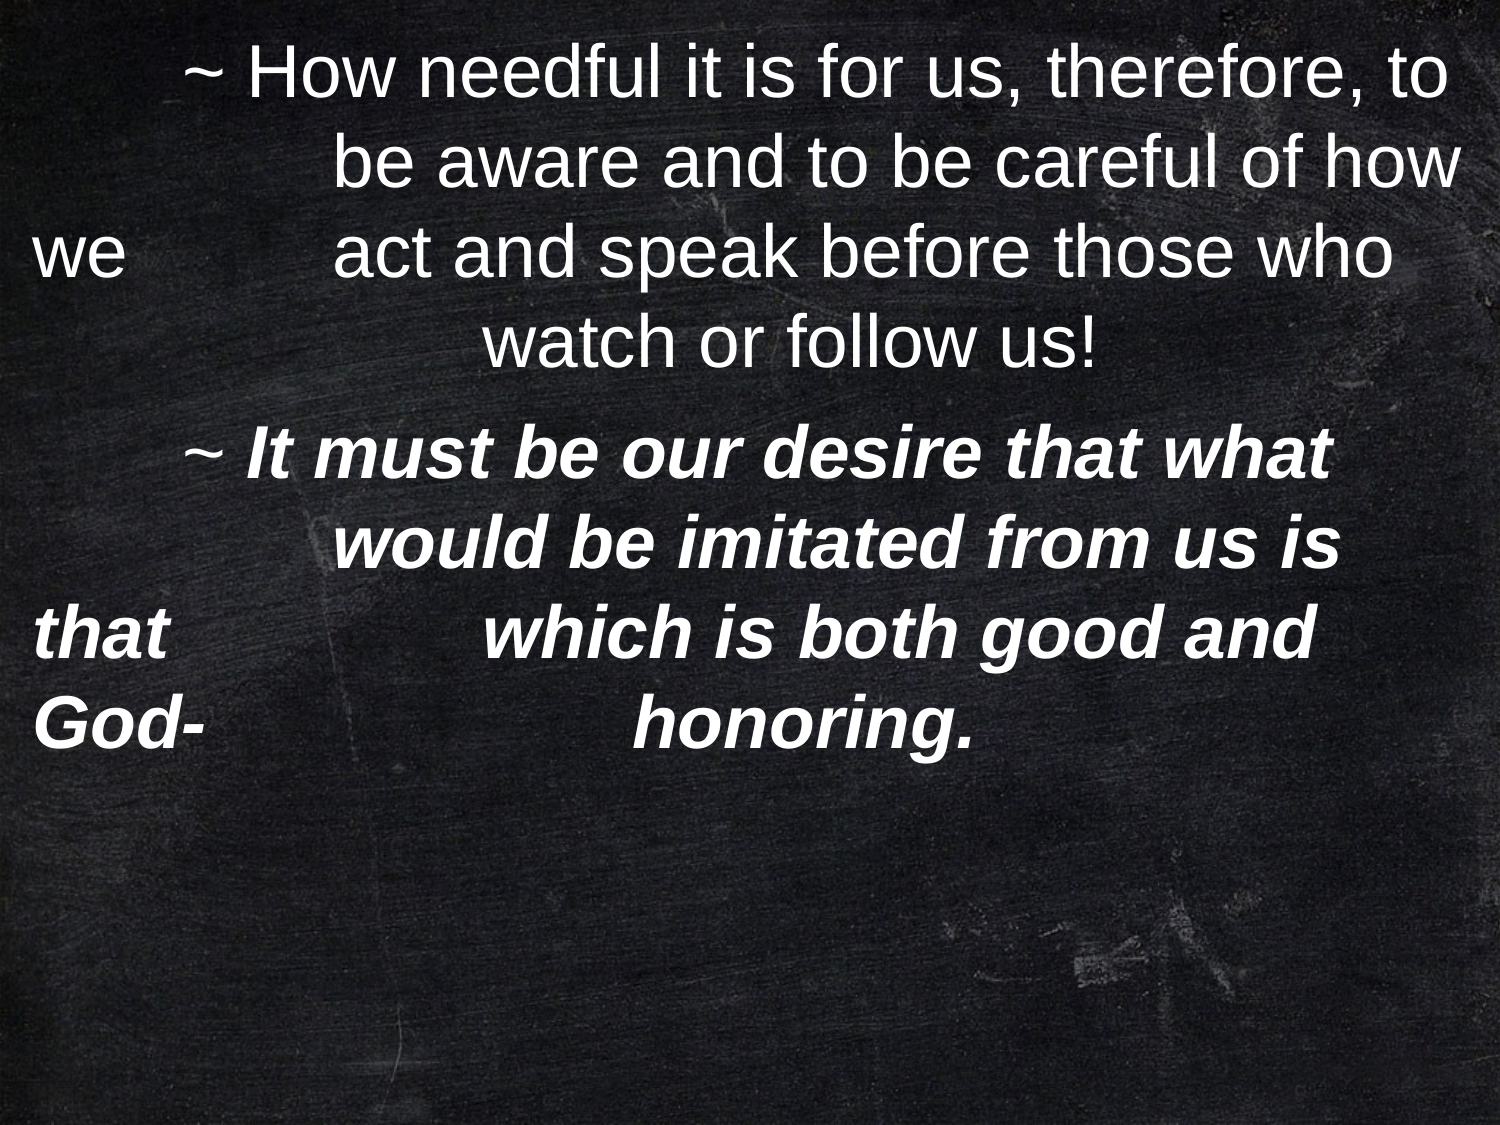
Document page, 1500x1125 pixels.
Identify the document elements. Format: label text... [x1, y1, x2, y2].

picture [0, 0, 1500, 1125]
subtitle ~ How needful it is for us, therefore, to be aware and to be careful of how we act and speak before those who watch or follow us! ~ It must be our desire that what would be imitated from us is that which is both good and God- honoring. [17, 15, 1483, 1107]
